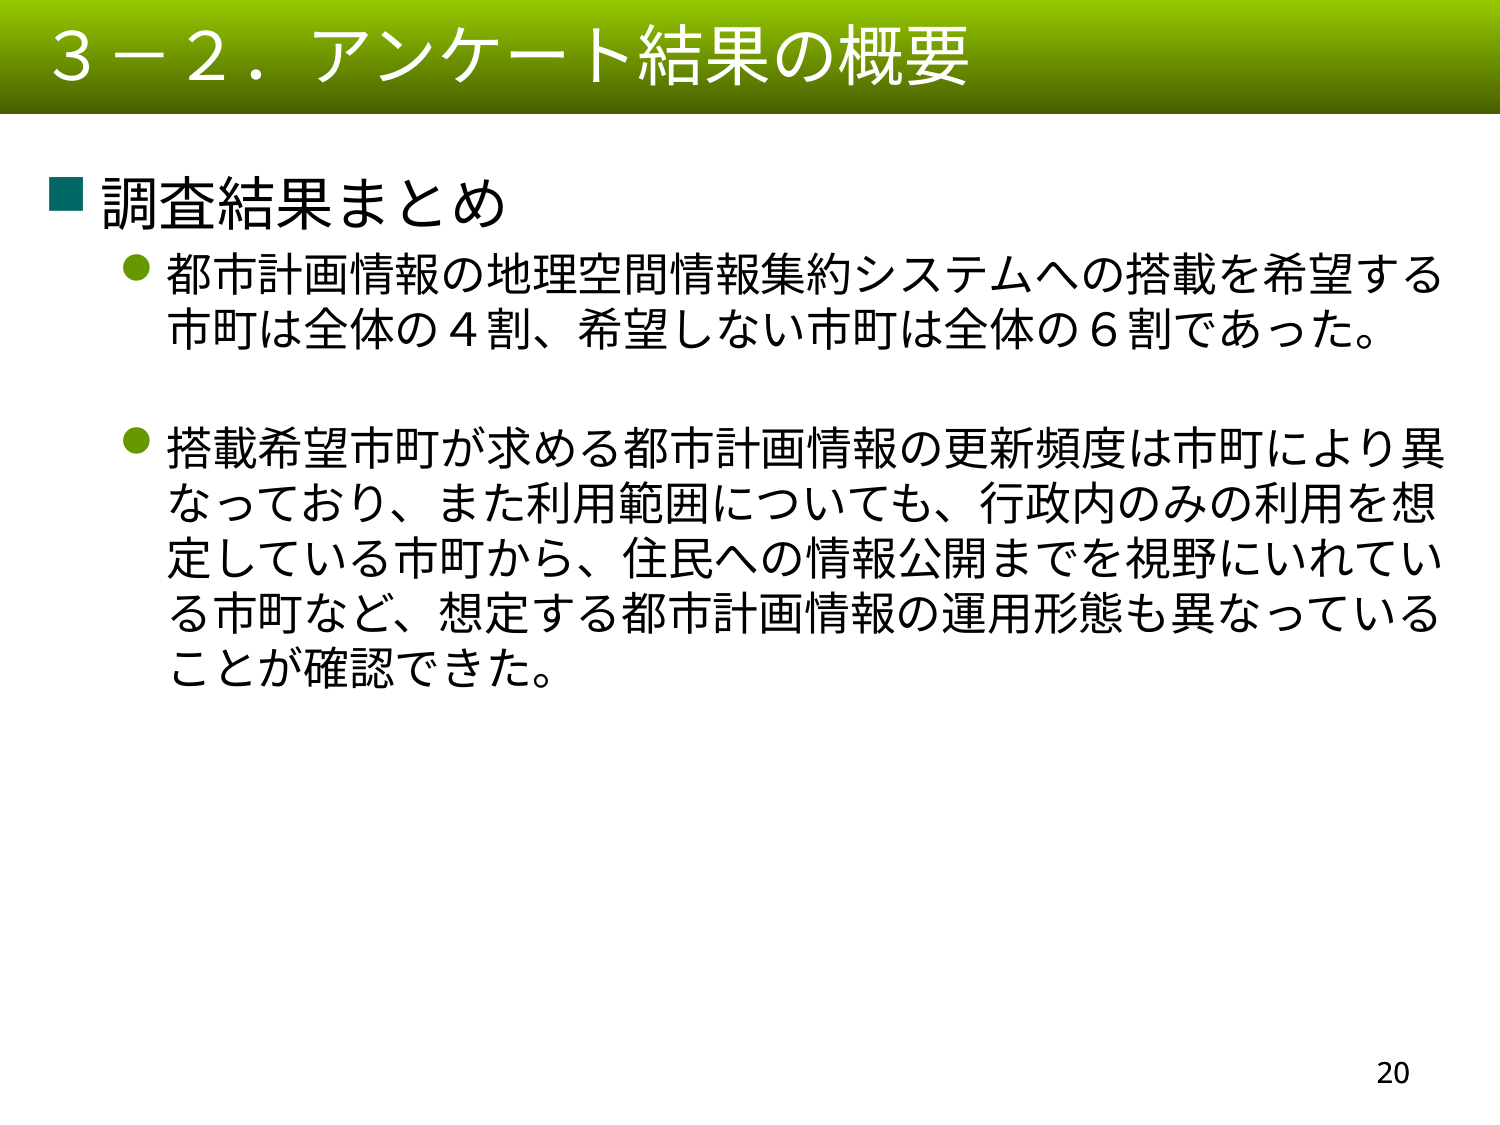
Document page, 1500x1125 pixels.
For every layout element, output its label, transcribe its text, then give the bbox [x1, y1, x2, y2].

text_box 19 [1074, 1046, 1425, 1103]
list 調査結果まとめ 都市計画情報の地理空間情報集約システムへの搭載を希望する市町は全体の４割、希望しない市町は全体の６割であった。 搭載希望市町が求める都市計画情報の更新頻度は市町により異なっており、また利用範囲についても、行政内のみの利用を想定している市町から、住民への情報公開までを視野にいれている市町など、想定する都市計画情報の運用形態も異なっていることが確認できた。 [29, 159, 1469, 811]
text_box ３－２．アンケート結果の概要 [25, 12, 1500, 96]
